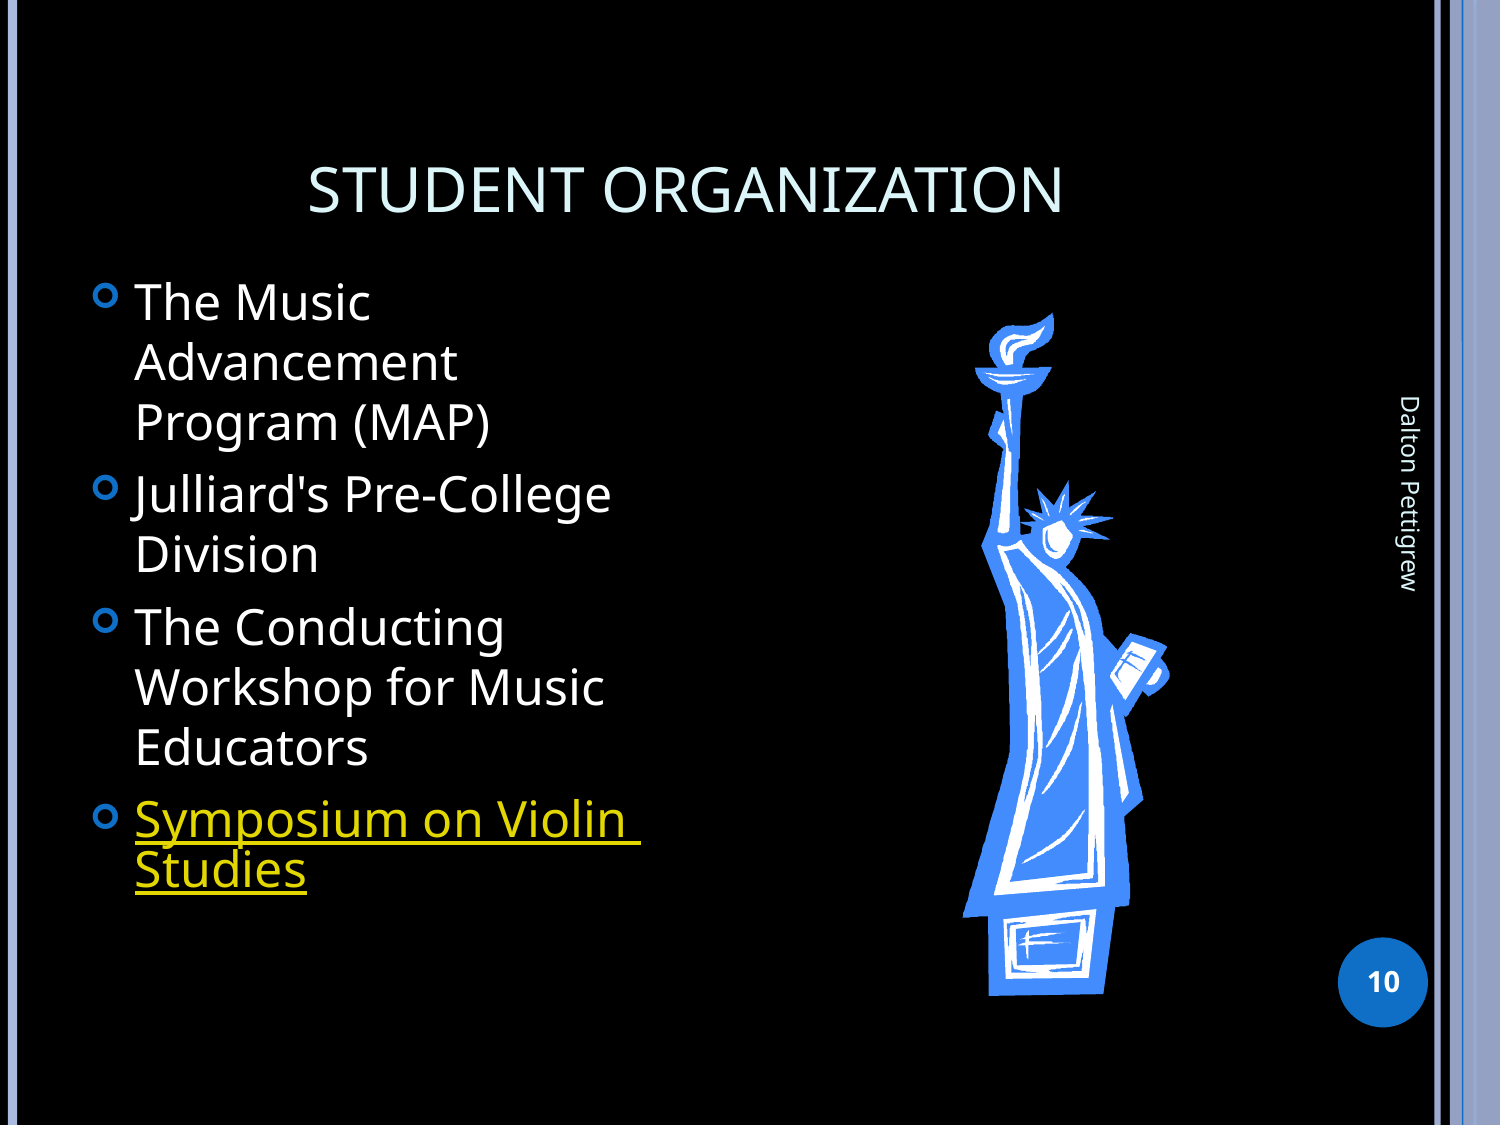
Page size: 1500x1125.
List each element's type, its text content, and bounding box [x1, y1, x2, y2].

title Student Organization [75, 45, 1300, 233]
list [961, 311, 1171, 997]
slide_number 10 [1333, 940, 1434, 1027]
footer Dalton Pettigrew [1379, 380, 1440, 906]
list The Music Advancement Program (MAP) Julliard's Pre-College Division The Conducting Workshop for Music Educators Symposium on Violin Studies [75, 262, 675, 1013]
